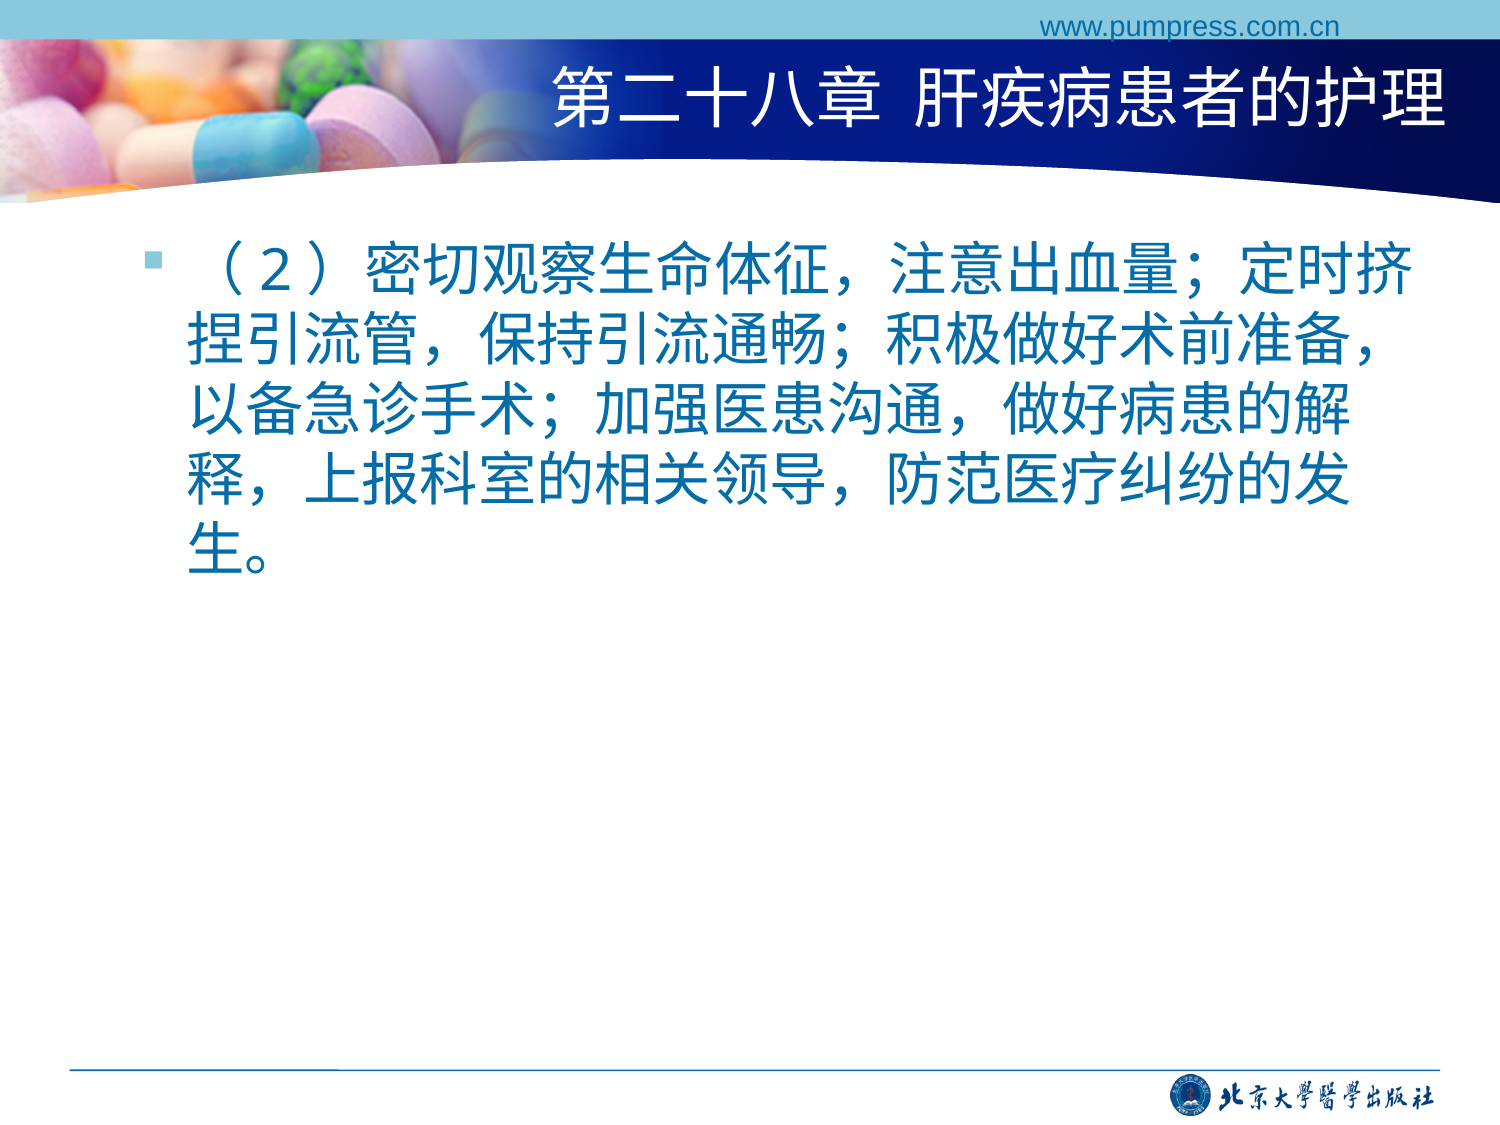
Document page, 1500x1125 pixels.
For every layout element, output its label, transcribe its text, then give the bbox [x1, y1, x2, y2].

list （2）密切观察生命体征，注意出血量；定时挤捏引流管，保持引流通畅；积极做好术前准备，以备急诊手术；加强医患沟通，做好病患的解释，上报科室的相关领导，防范医疗纠纷的发生。 [49, 224, 1463, 1026]
title 第二十八章 肝疾病患者的护理 [137, 49, 1463, 143]
slide_number www.pumpress.com.cn [1025, 0, 1463, 38]
picture [0, 40, 1500, 203]
picture [1170, 1074, 1436, 1118]
